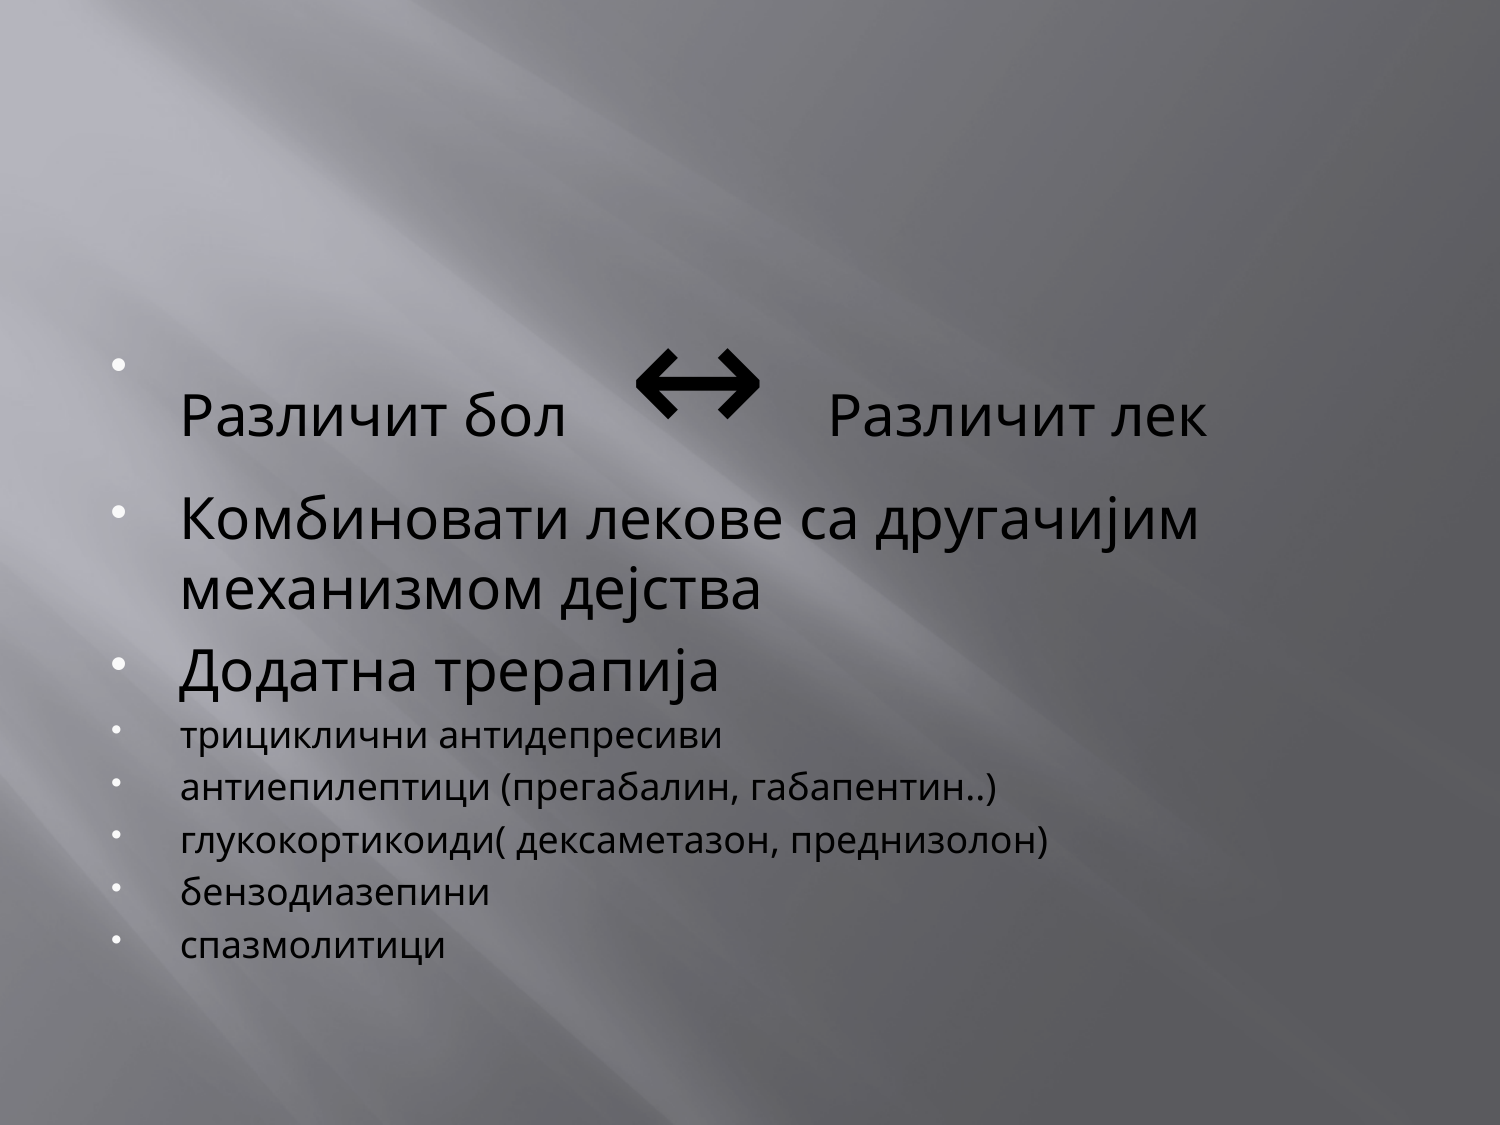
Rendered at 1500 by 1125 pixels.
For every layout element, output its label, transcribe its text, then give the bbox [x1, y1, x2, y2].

list Различит бол ↔ Различит лек Комбиновати лекове са другачијим механизмом дејства Додатна трерапија трициклични антидепресиви антиепилептици (прегабалин, габапентин..) глукокортикоиди( дексаметазон, преднизолон) бензодиазепини спазмолитици [75, 262, 1425, 1035]
